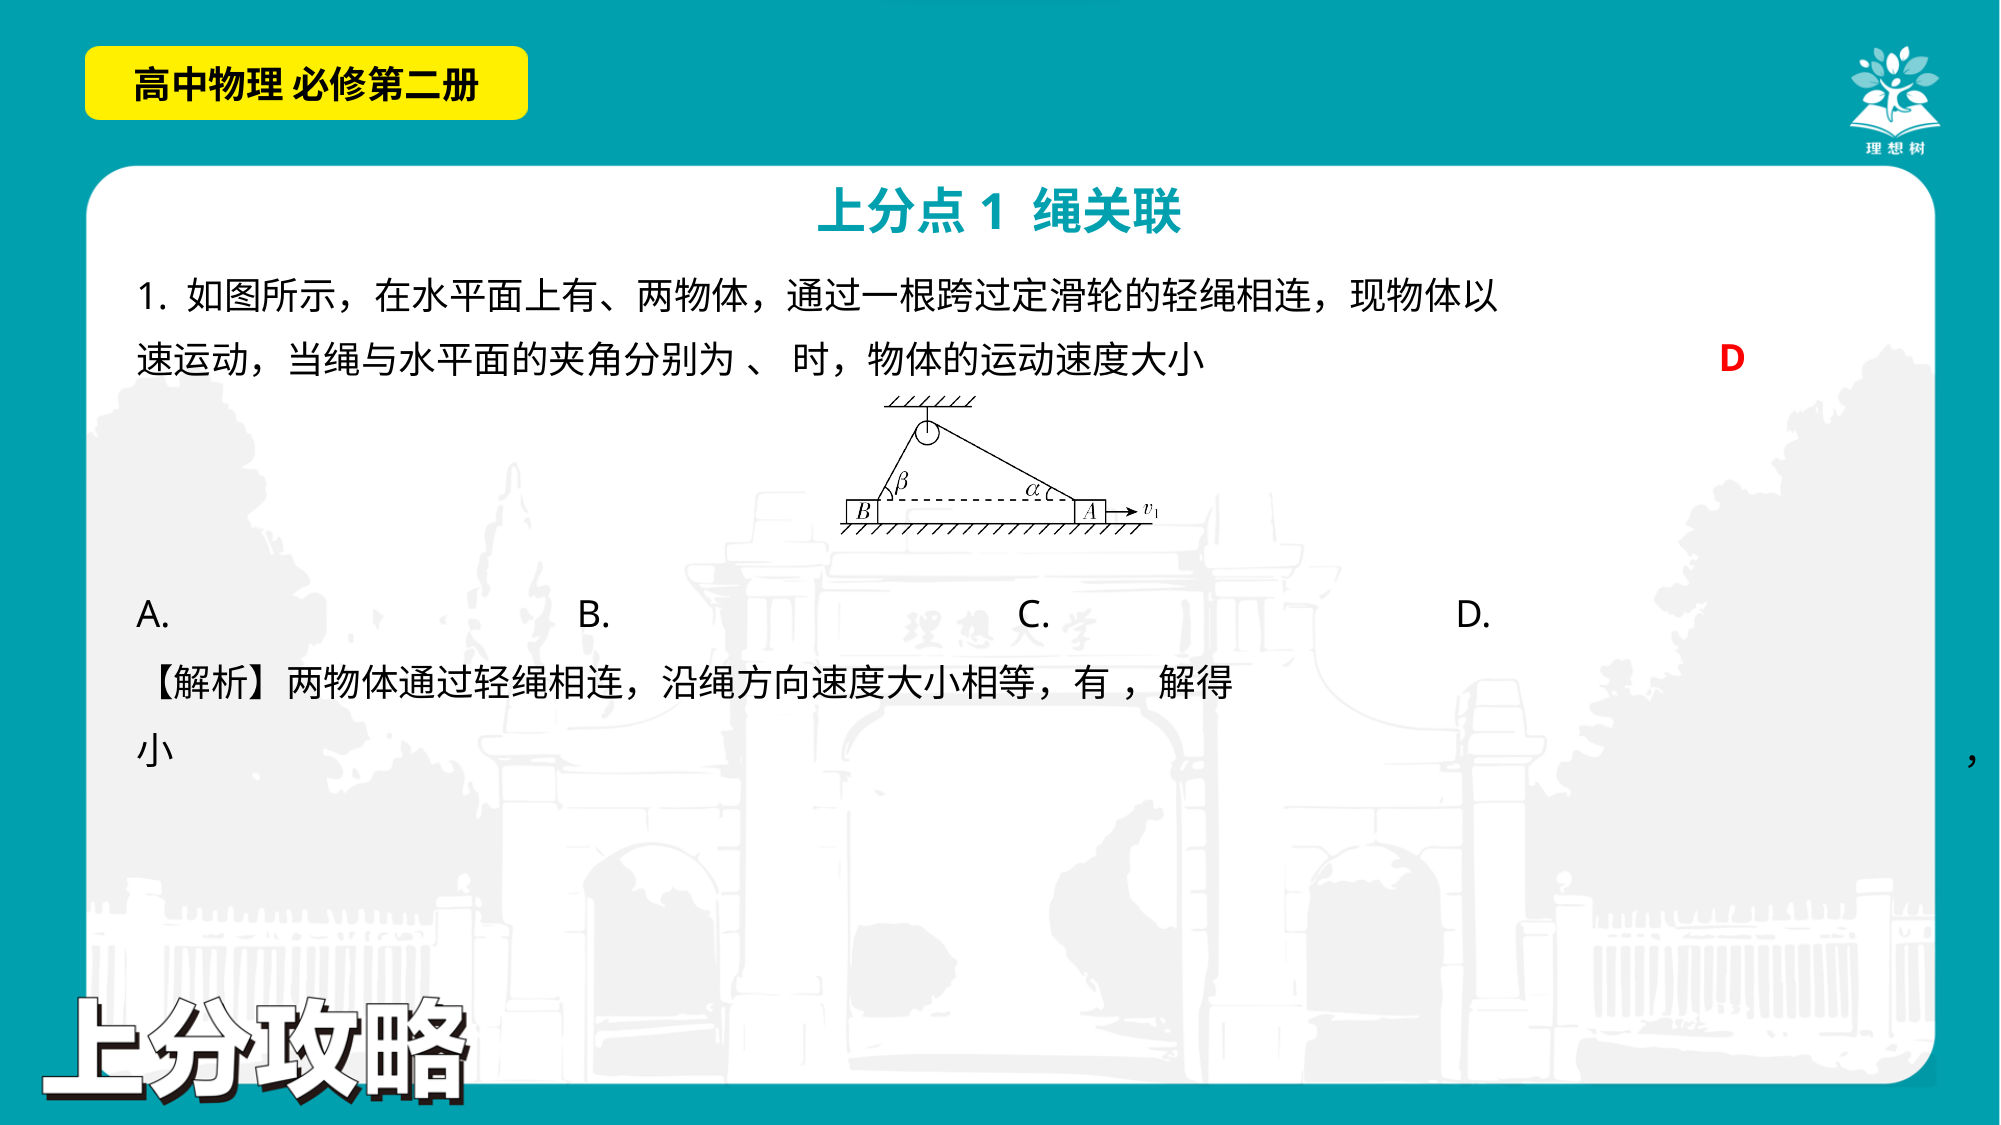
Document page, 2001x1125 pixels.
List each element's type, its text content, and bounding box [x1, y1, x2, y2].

text_box D [1705, 314, 1760, 373]
picture [0, 0, 2000, 1125]
